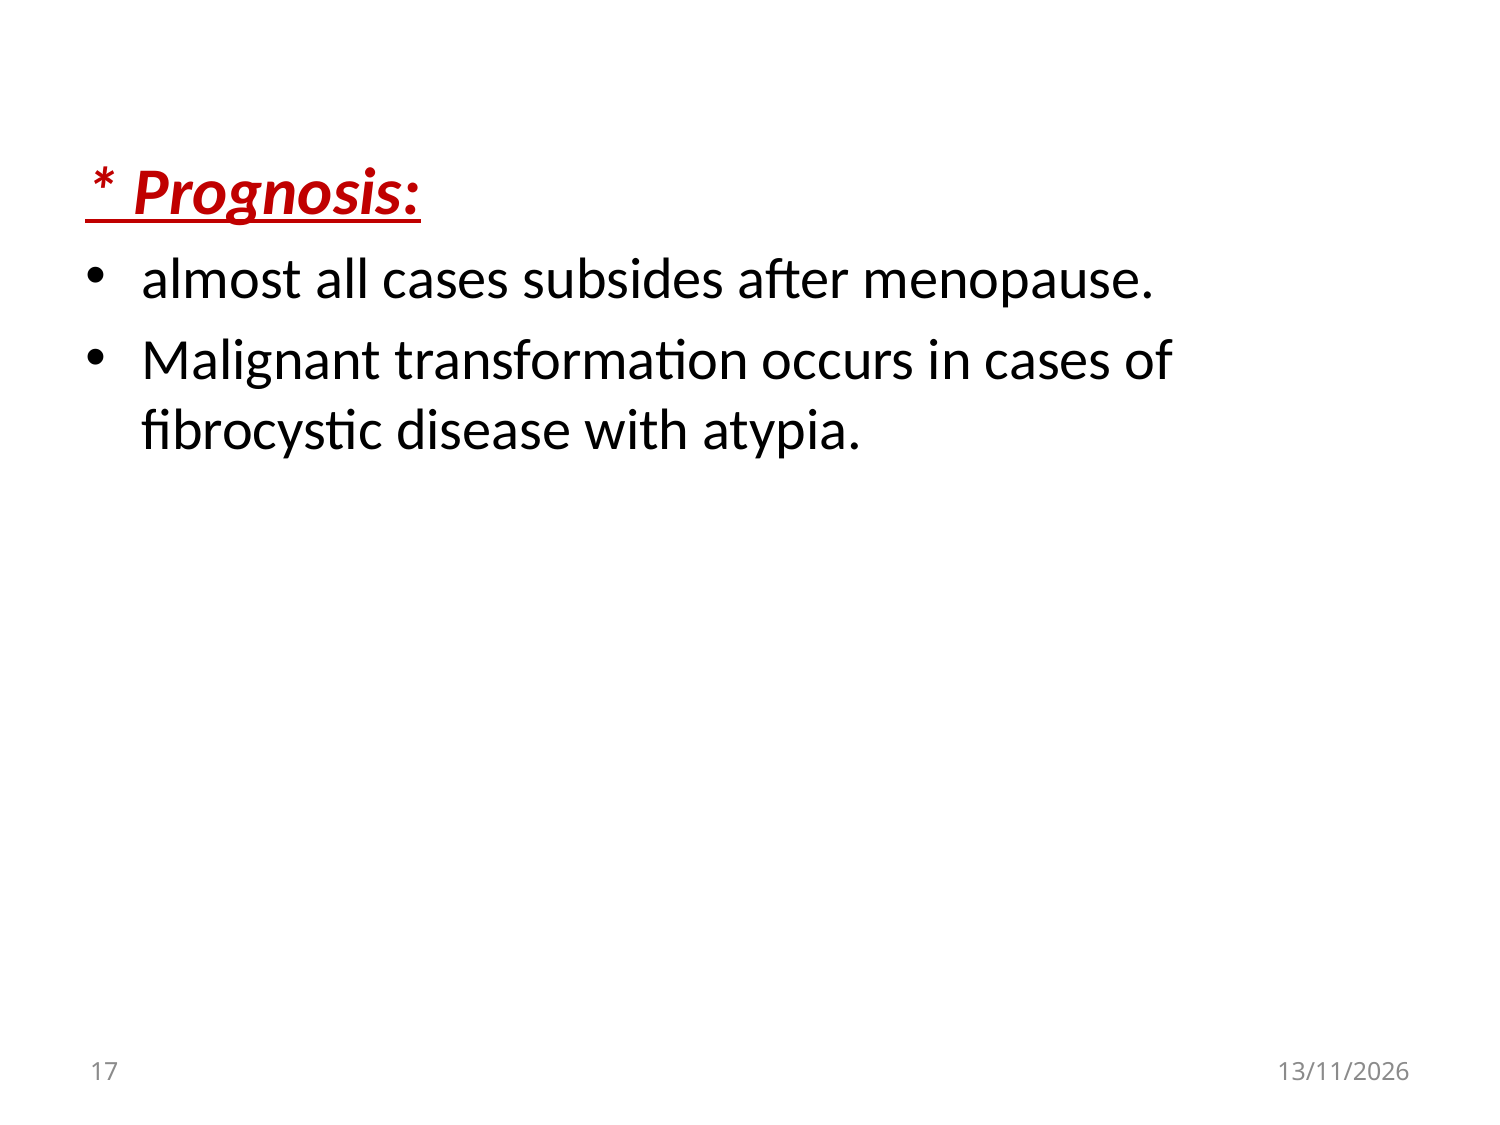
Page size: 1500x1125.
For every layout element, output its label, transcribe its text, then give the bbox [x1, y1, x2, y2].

slide_number 17 [75, 1042, 425, 1103]
list * Prognosis: almost all cases subsides after menopause. Malignant transformation occurs in cases of fibrocystic disease with atypia. [70, 140, 1421, 910]
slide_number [1074, 1042, 1425, 1103]
